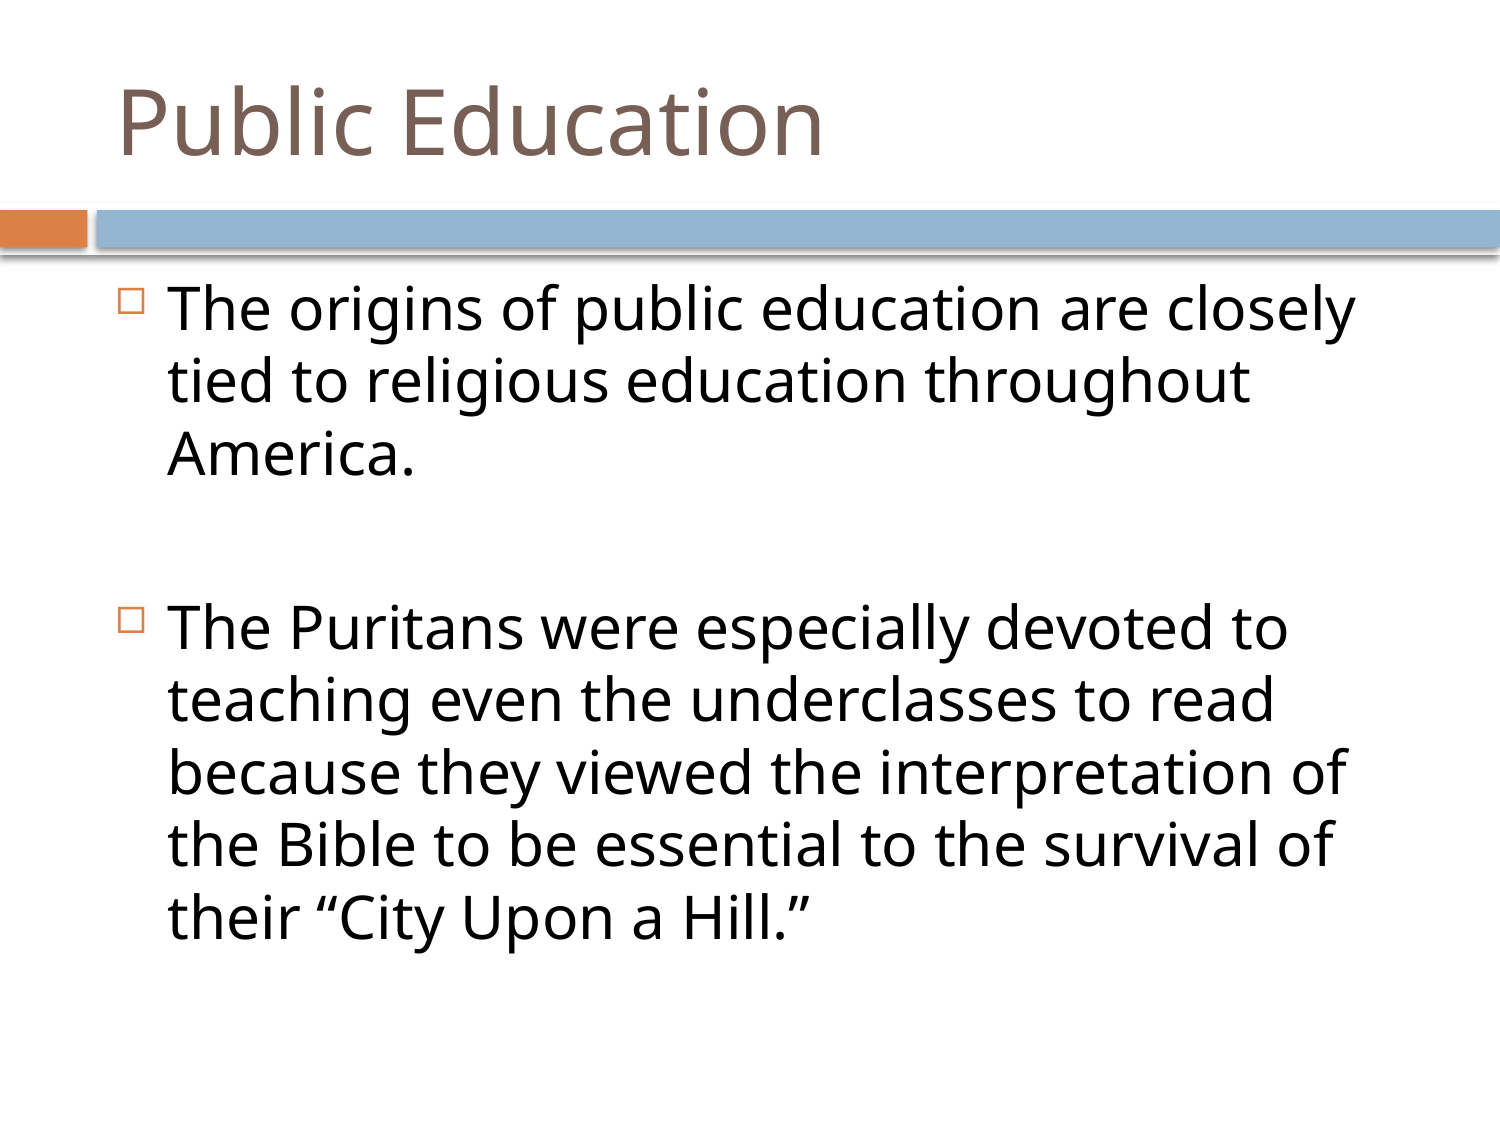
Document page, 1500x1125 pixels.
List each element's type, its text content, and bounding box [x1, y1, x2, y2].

list The origins of public education are closely tied to religious education throughout America. The Puritans were especially devoted to teaching even the underclasses to read because they viewed the interpretation of the Bible to be essential to the survival of their “City Upon a Hill.” [100, 262, 1438, 1000]
title Public Education [100, 37, 1438, 200]
